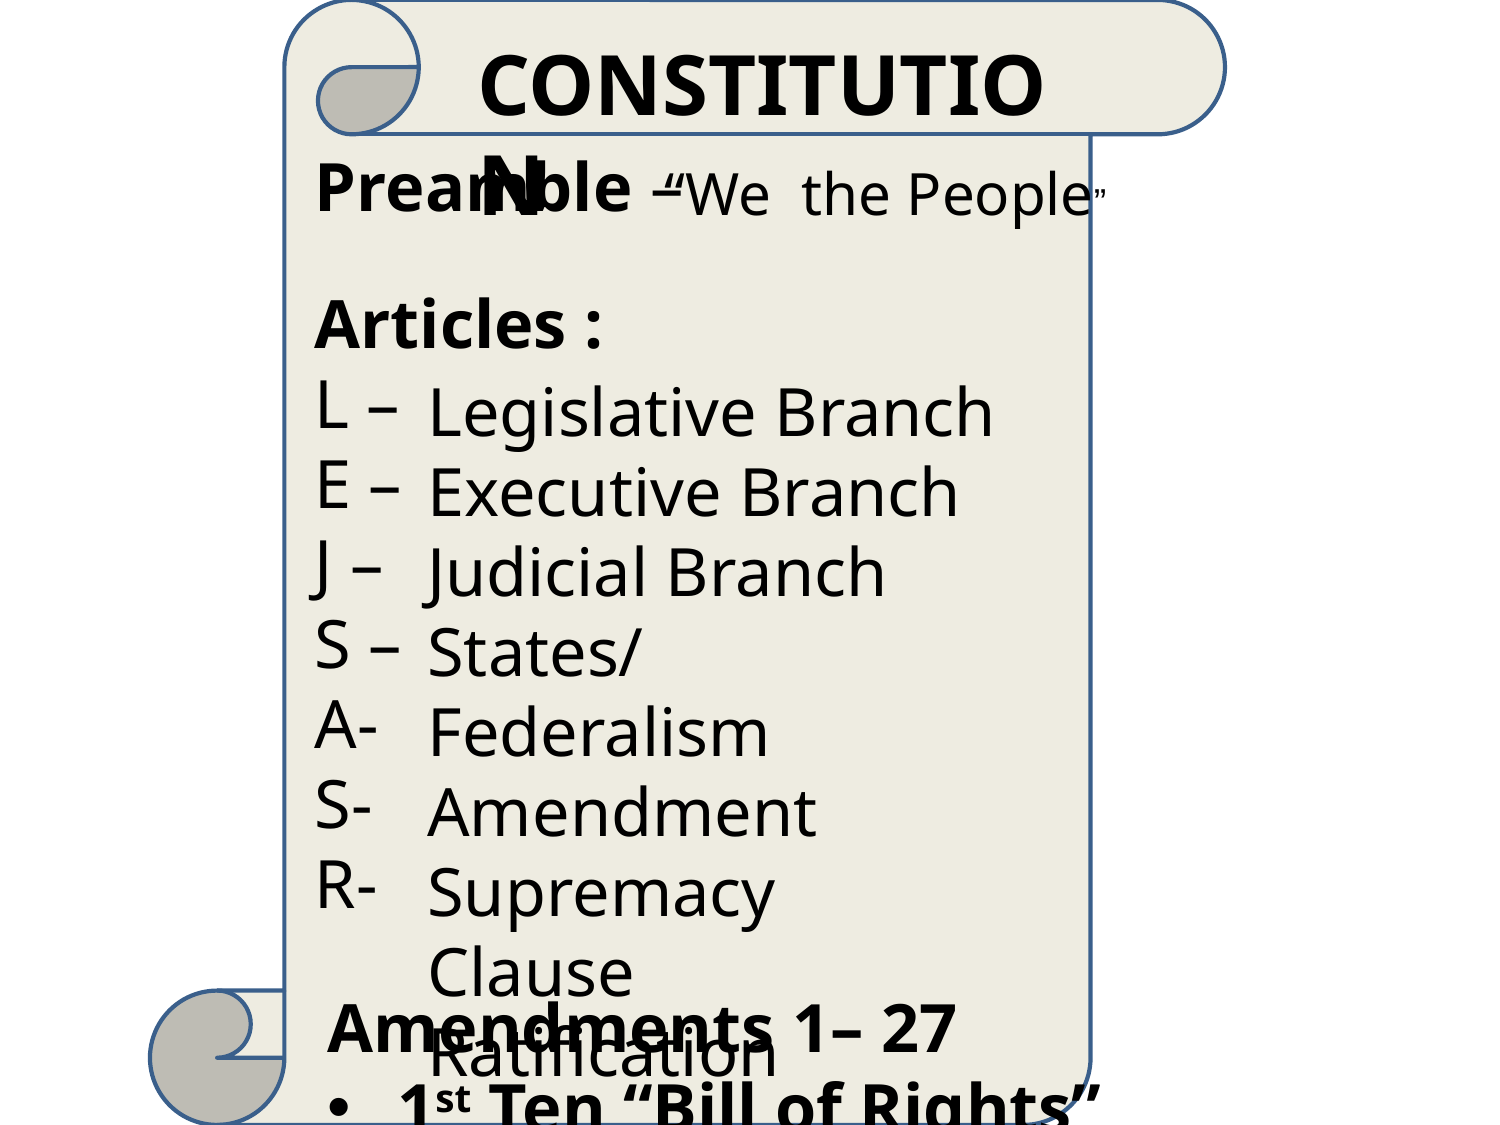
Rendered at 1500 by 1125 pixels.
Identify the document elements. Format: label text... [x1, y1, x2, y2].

text_box Articles : L – E – J – S – A- S- R- [300, 274, 1088, 930]
text_box Legislative Branch Executive Branch Judicial Branch States/ Federalism Amendment Supremacy Clause Ratification [412, 362, 1013, 1097]
text_box [147, 0, 1228, 1125]
text_box Preamble – [300, 137, 1100, 233]
text_box “We the People” [650, 149, 1150, 235]
text_box Amendments 1– 27 1st Ten “Bill of Rights” [312, 978, 1125, 1125]
text_box CONSTITUTION [462, 24, 1113, 149]
text_box CONSTITUTION [462, 233, 1113, 240]
